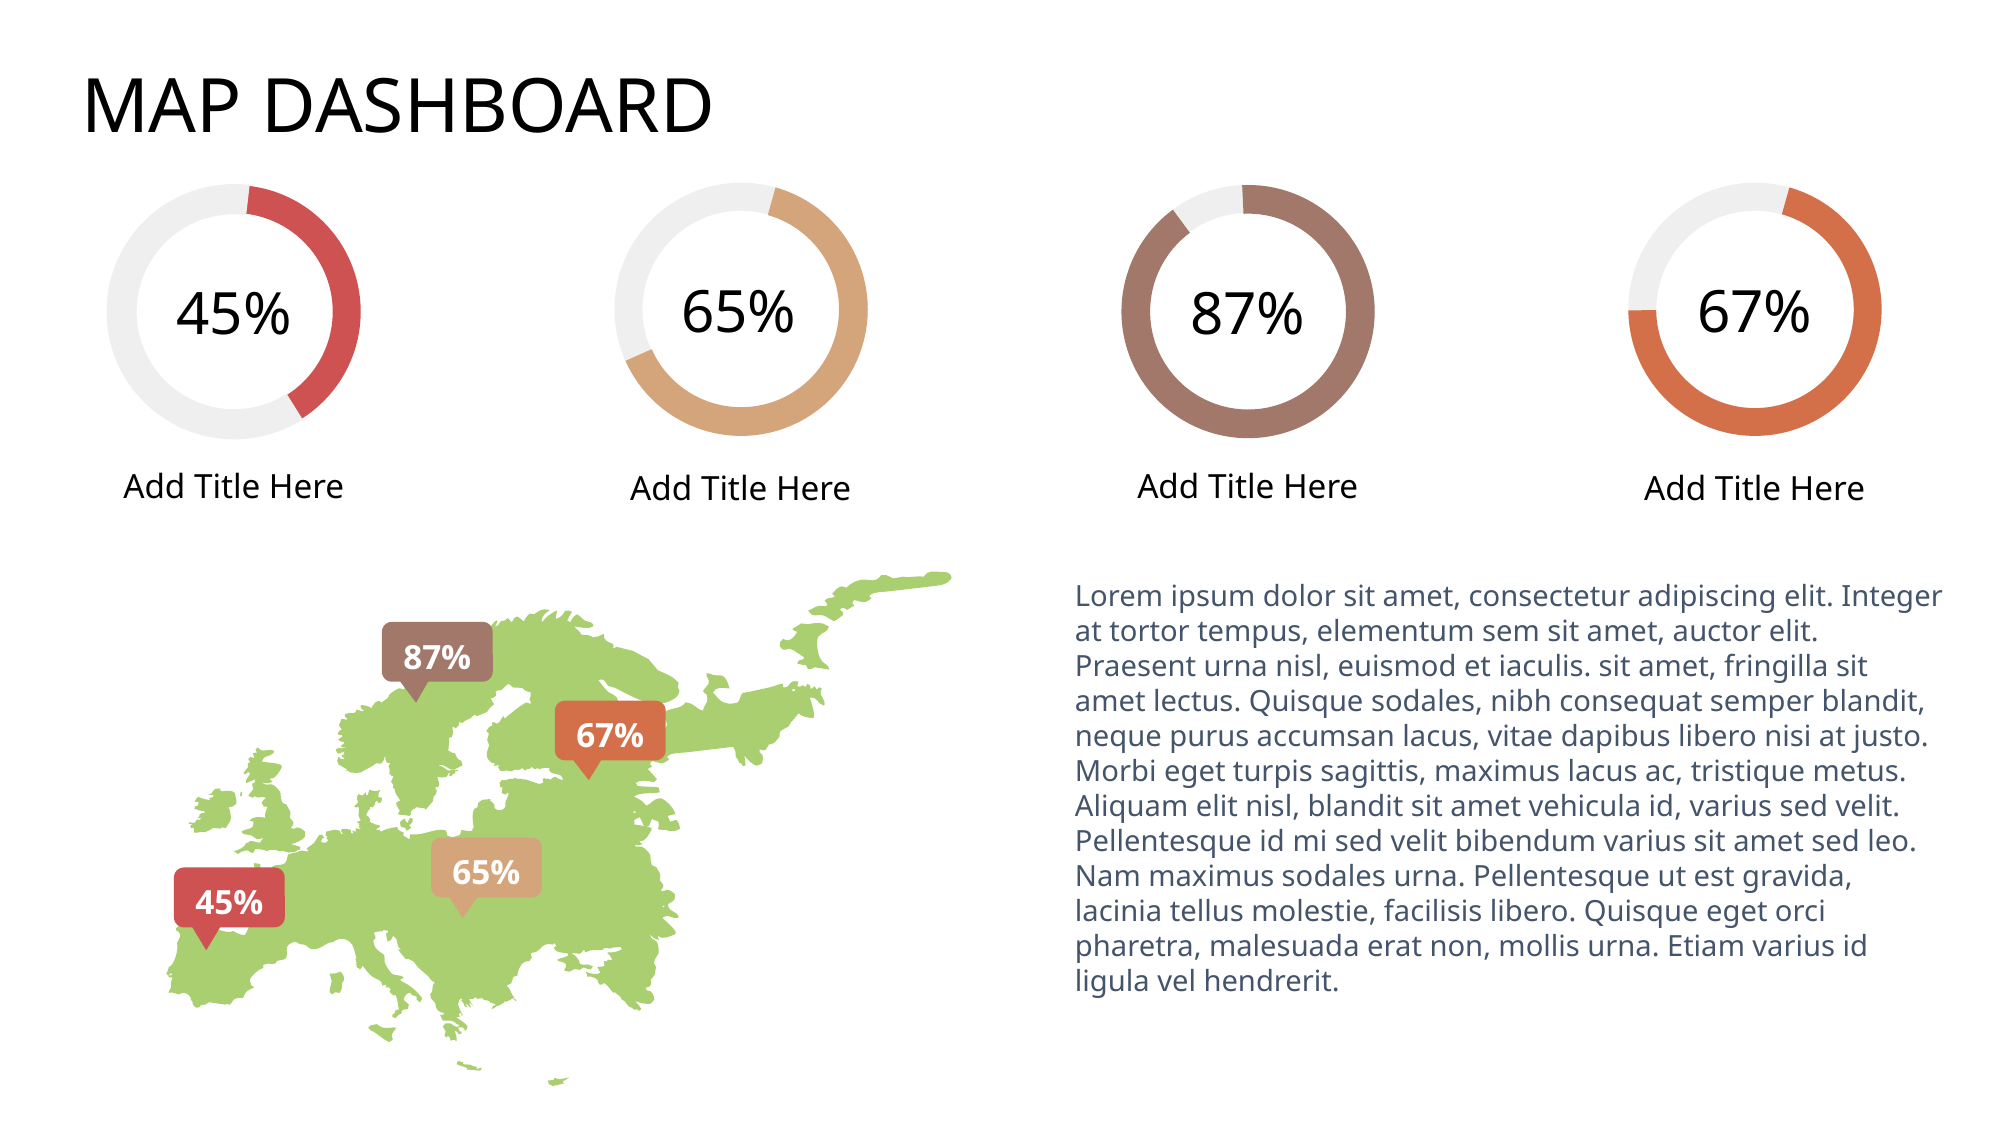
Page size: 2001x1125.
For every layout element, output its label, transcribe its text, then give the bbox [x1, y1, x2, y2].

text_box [1104, 184, 1392, 518]
title MAP DASHBOARD [66, 0, 1944, 218]
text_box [597, 182, 885, 514]
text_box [173, 514, 914, 1084]
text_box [1611, 182, 1899, 520]
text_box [90, 184, 378, 518]
text_box Lorem ipsum dolor sit amet, consectetur adipiscing elit. Integer at tortor tempus, elementum sem sit amet, auctor elit. Praesent urna nisl, euismod et iaculis. sit amet, fringilla sit amet lectus. Quisque sodales, nibh consequat semper blandit, neque purus accumsan lacus, vitae dapibus libero nisi at justo. Morbi eget turpis sagittis, maximus lacus ac, tristique metus. Aliquam elit nisl, blandit sit amet vehicula id, varius sed velit. Pellentesque id mi sed velit bibendum varius sit amet sed leo. Nam maximus sodales urna. Pellentesque ut est gravida, lacinia tellus molestie, facilisis libero. Quisque eget orci pharetra, malesuada erat non, mollis urna. Etiam varius id ligula vel hendrerit. [1074, 570, 1944, 1004]
